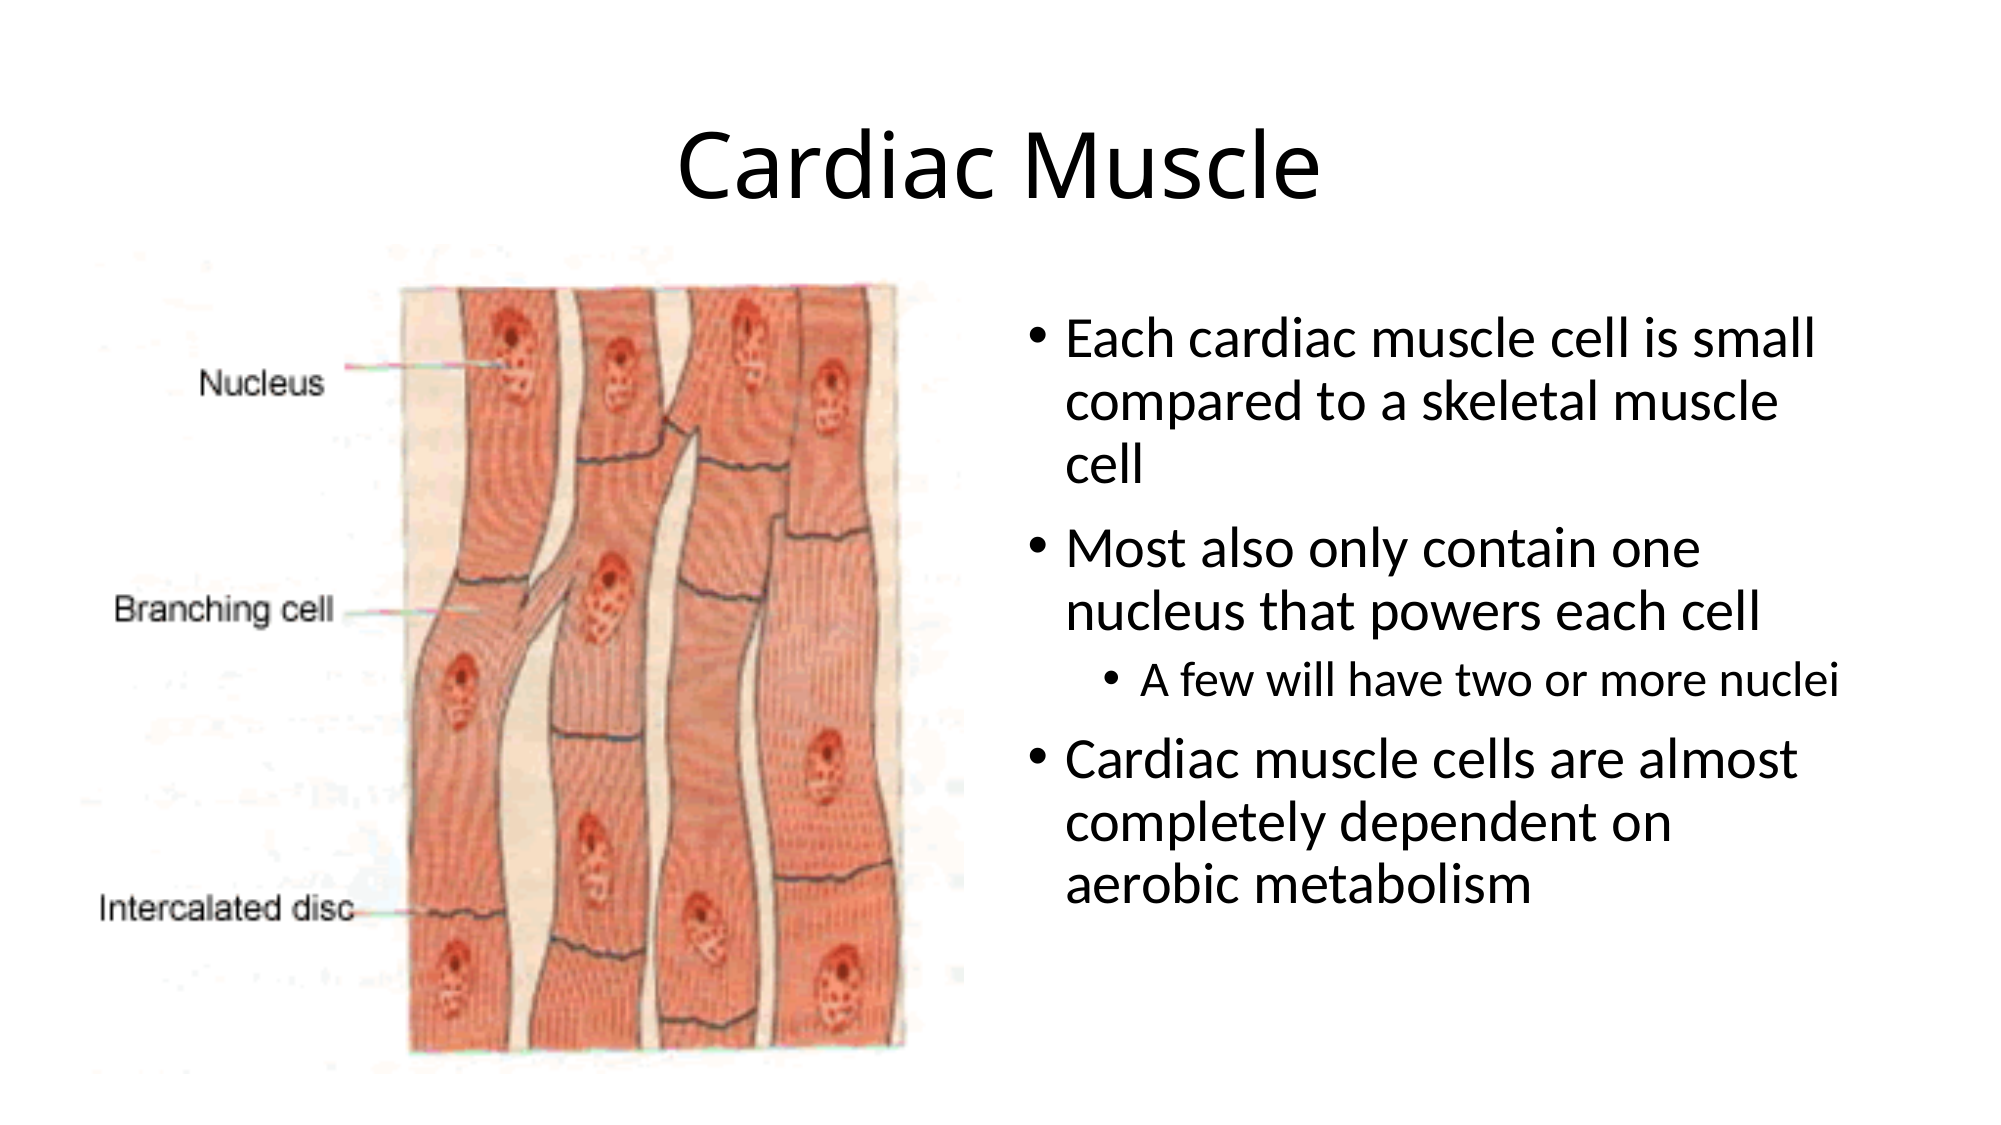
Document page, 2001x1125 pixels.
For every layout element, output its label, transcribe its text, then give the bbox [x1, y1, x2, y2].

title Cardiac Muscle [137, 59, 1863, 278]
picture [73, 244, 964, 1074]
list Each cardiac muscle cell is small compared to a skeletal muscle cell Most also only contain one nucleus that powers each cell A few will have two or more nuclei Cardiac muscle cells are almost completely dependent on aerobic metabolism [1012, 299, 1863, 1014]
